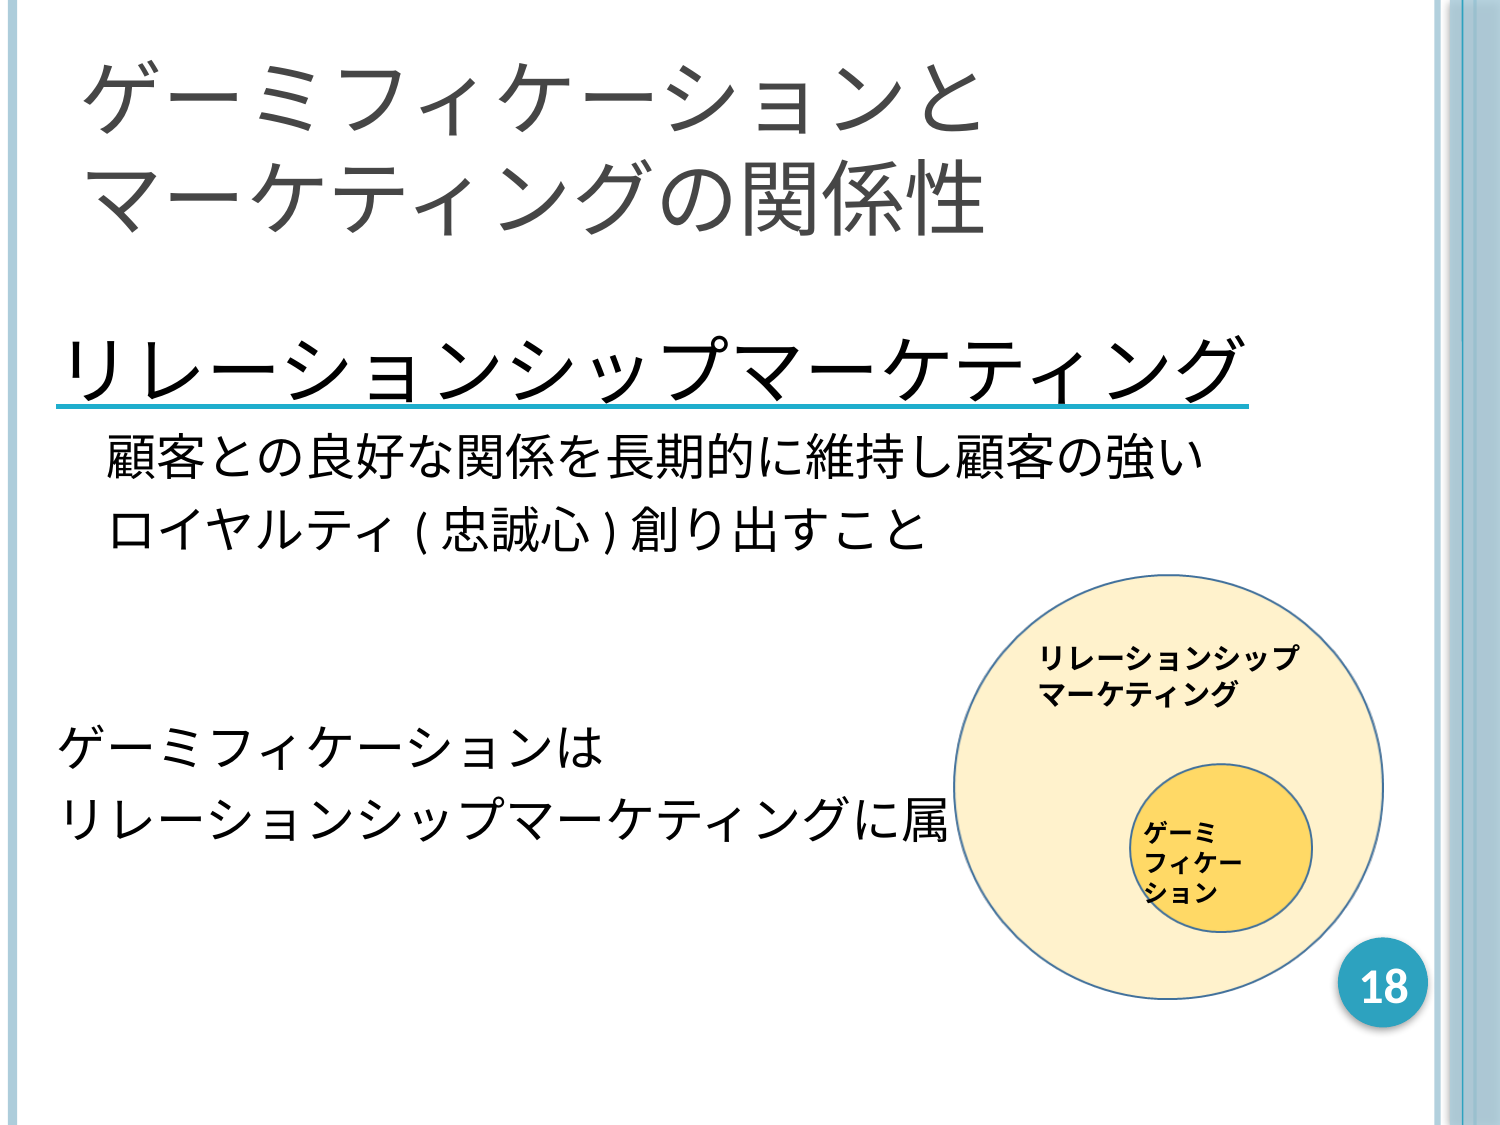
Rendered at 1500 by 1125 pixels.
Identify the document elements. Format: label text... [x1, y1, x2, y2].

picture [953, 573, 1385, 1000]
list リレーションシップマーケティング 顧客との良好な関係を長期的に維持し顧客の強い ロイヤルティ(忠誠心)創り出すこと ゲーミフィケーションは リレーションシップマーケティングに属する [41, 315, 1422, 1025]
title ゲーミフィケーションと マーケティングの関係性 [64, 66, 1290, 254]
slide_number 18 [1333, 940, 1434, 1027]
